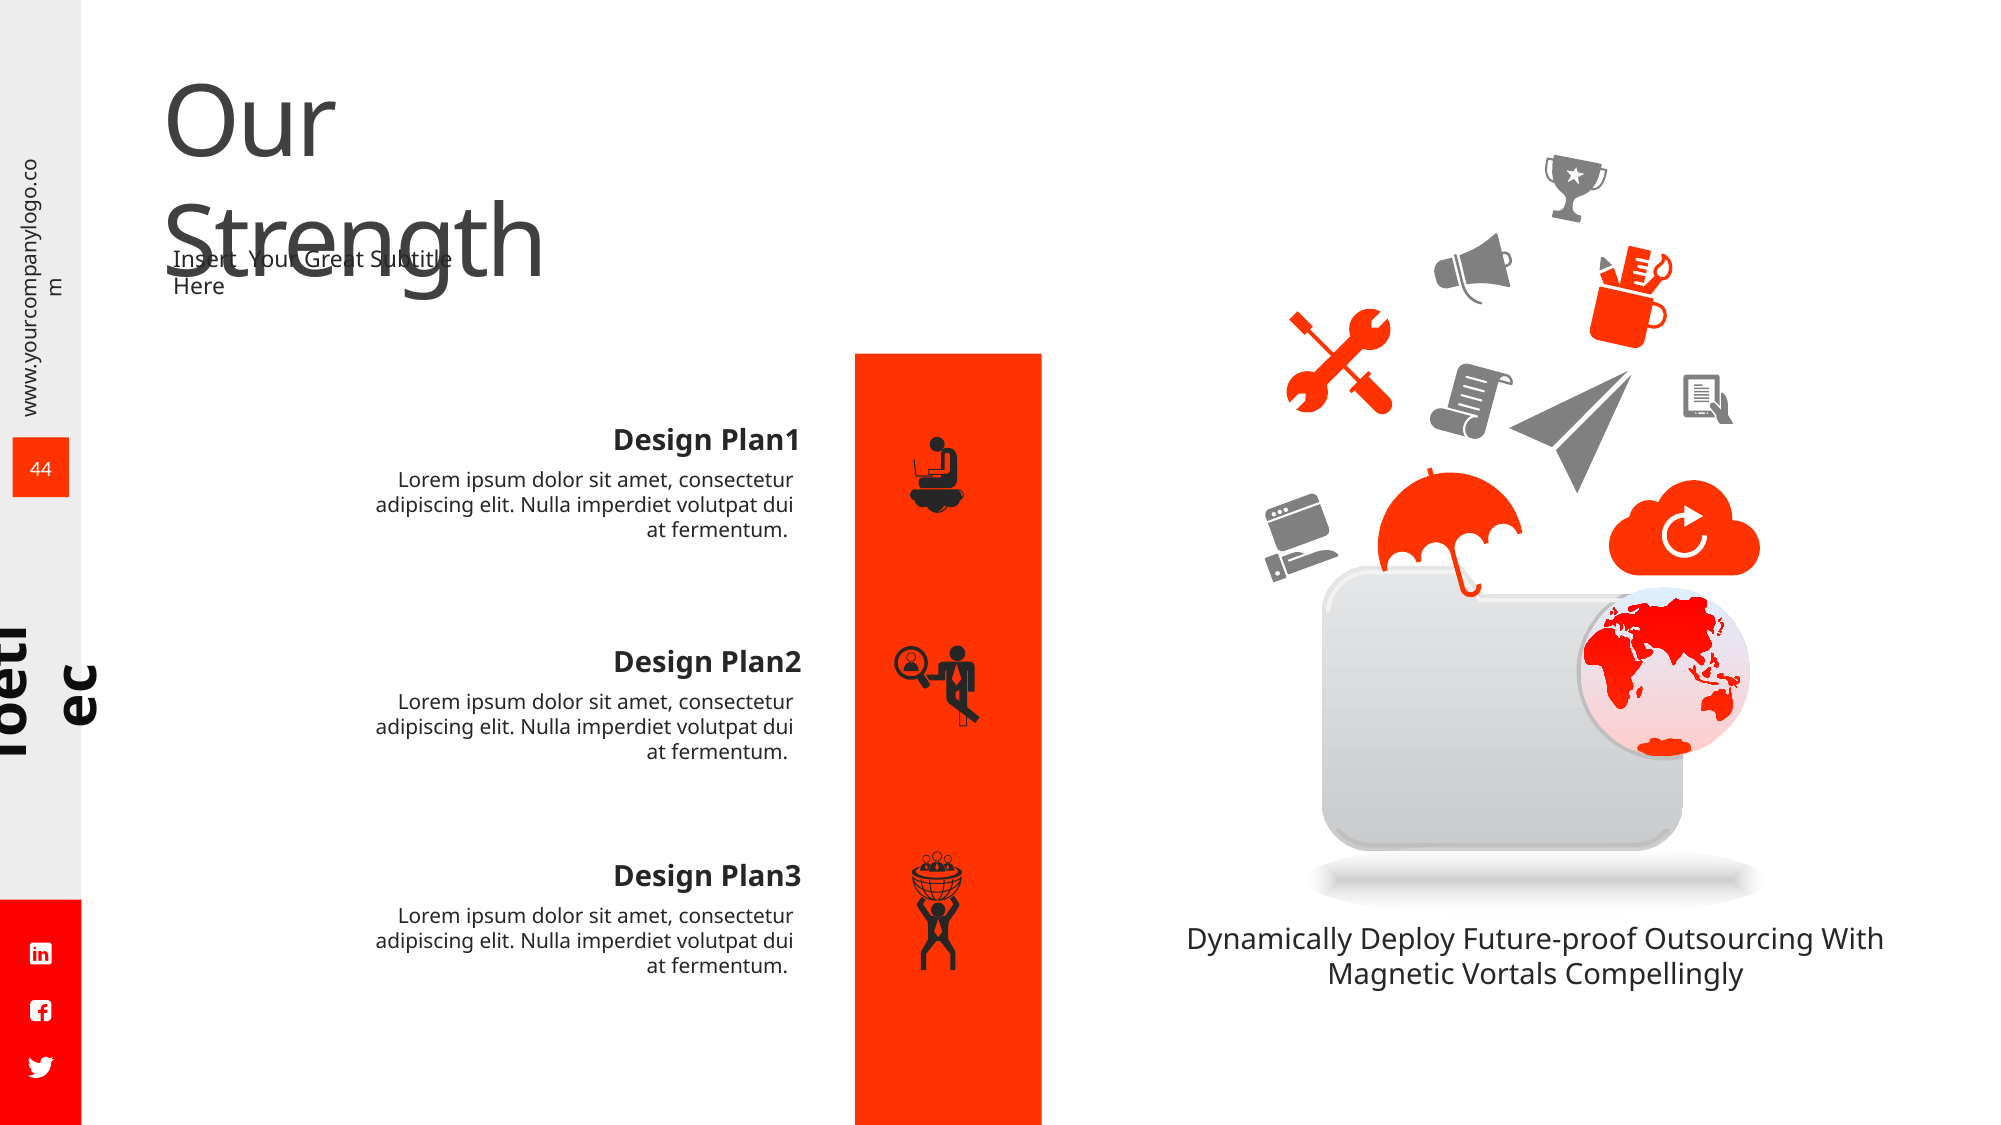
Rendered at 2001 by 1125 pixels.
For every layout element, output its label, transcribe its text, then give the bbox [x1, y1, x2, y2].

text_box Insert Your Great Subtitle Here [158, 237, 512, 307]
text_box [911, 851, 963, 971]
text_box Lorem ipsum dolor sit amet, consectetur adipiscing elit. Nulla imperdiet volutpat dui at fermentum. [359, 459, 809, 550]
slide_number 44 [12, 437, 69, 498]
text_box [894, 645, 980, 727]
text_box Design Plan1 [598, 414, 817, 464]
text_box Lorem ipsum dolor sit amet, consectetur adipiscing elit. Nulla imperdiet volutpat dui at fermentum. [359, 681, 809, 772]
text_box Our Strength [147, 116, 677, 236]
text_box Dynamically Deploy Future-proof Outsourcing With Magnetic Vortals Compellingly [1165, 884, 1906, 1027]
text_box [910, 436, 964, 513]
text_box [854, 353, 1043, 1125]
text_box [1259, 158, 1760, 602]
text_box Lorem ipsum dolor sit amet, consectetur adipiscing elit. Nulla imperdiet volutpat dui at fermentum. [359, 895, 809, 986]
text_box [1302, 565, 1769, 917]
text_box Design Plan2 [598, 635, 817, 686]
text_box Design Plan3 [598, 849, 817, 900]
